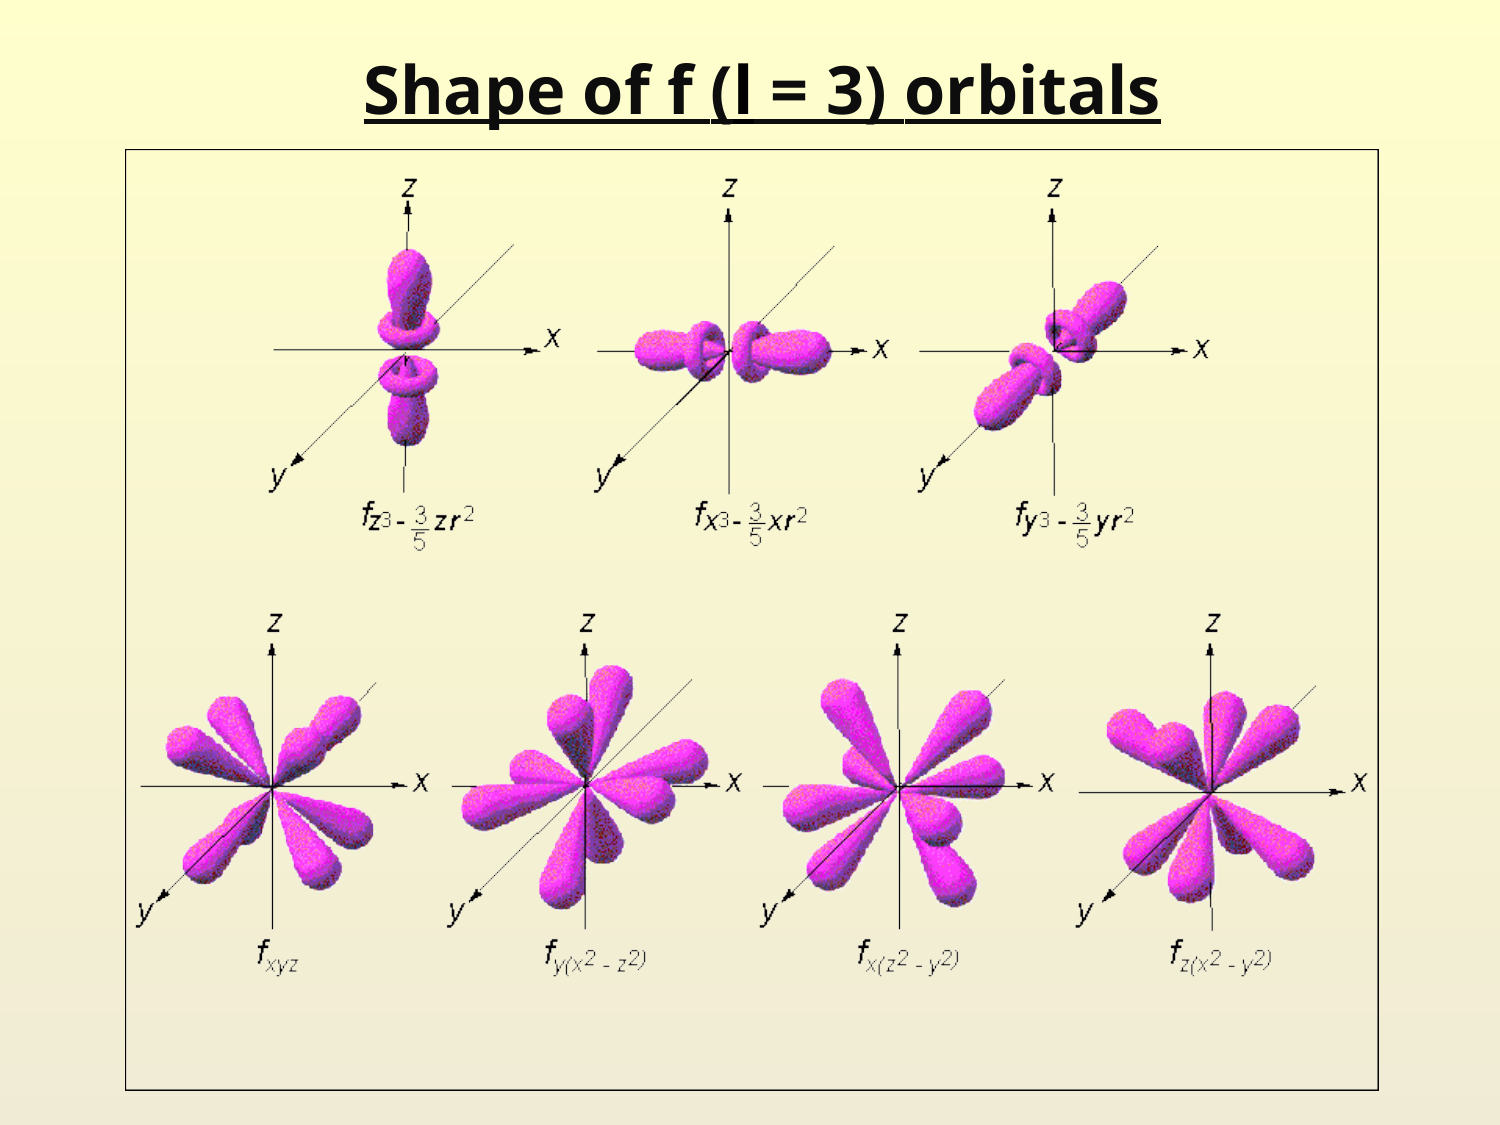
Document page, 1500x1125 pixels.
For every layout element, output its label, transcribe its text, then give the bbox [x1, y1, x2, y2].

picture [124, 149, 1379, 1091]
title Shape of f (l = 3) orbitals [224, 49, 1301, 126]
